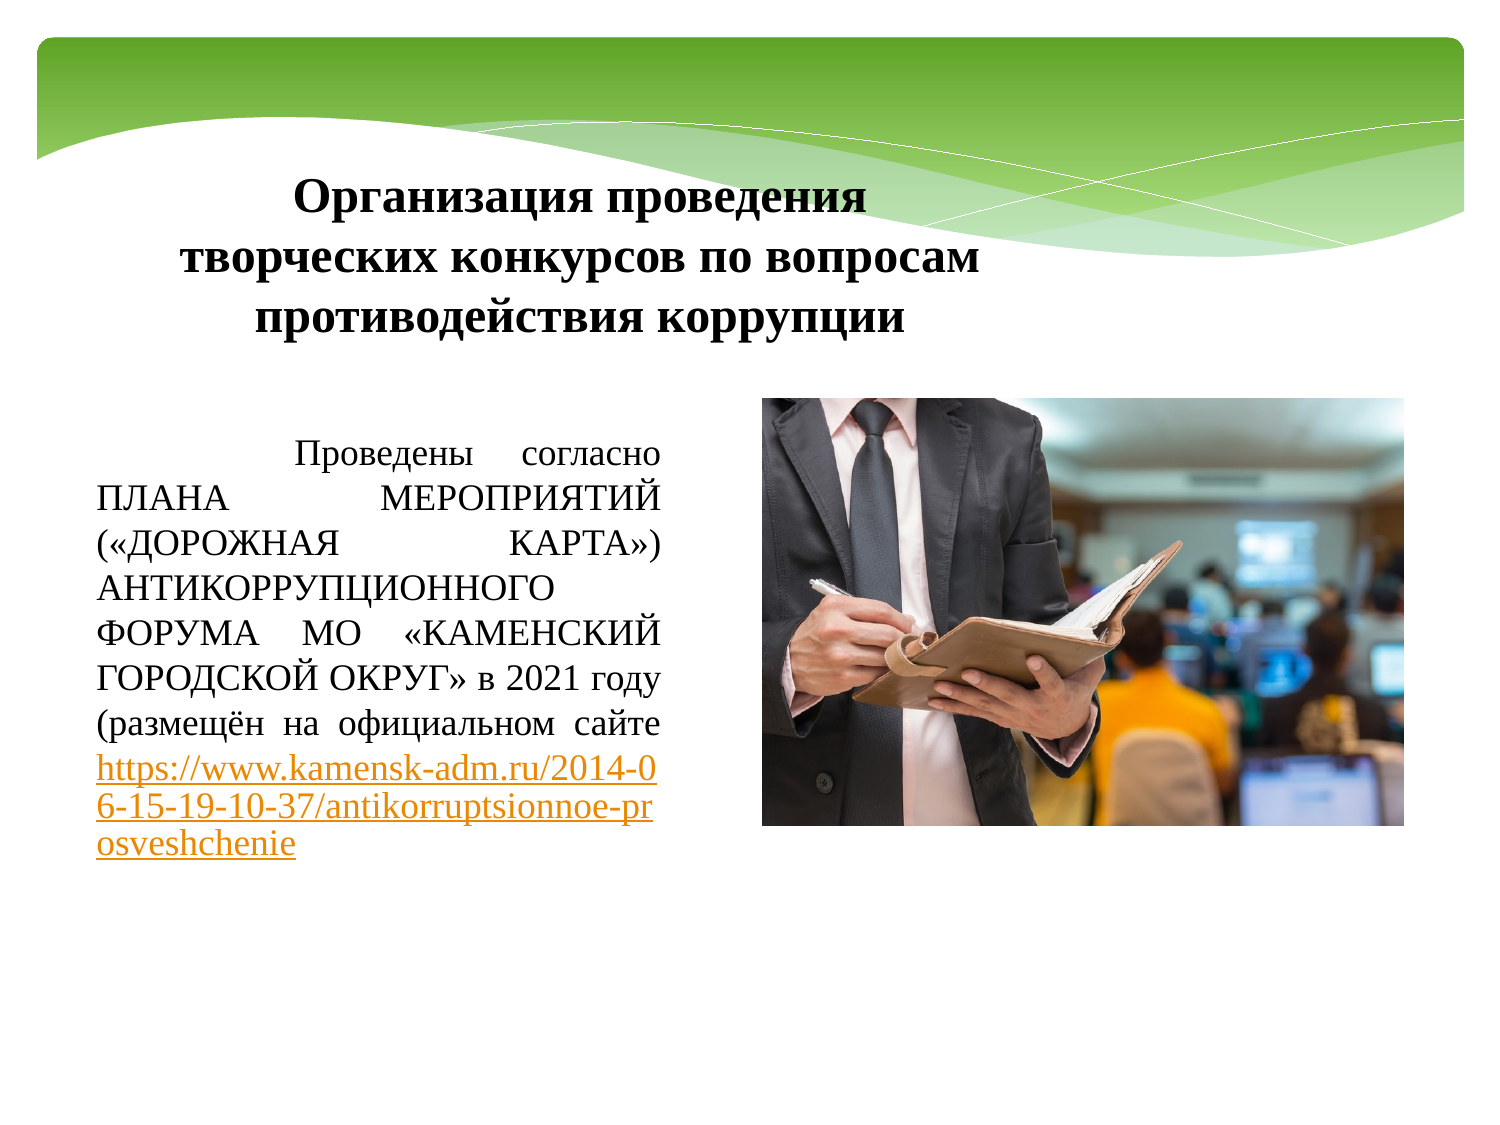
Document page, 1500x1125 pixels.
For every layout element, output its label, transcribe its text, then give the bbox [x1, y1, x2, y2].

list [762, 398, 1404, 827]
list Проведены согласно ПЛАНА МЕРОПРИЯТИЙ («ДОРОЖНАЯ КАРТА») АНТИКОРРУПЦИОННОГО ФОРУМА МО «КАМЕНСКИЙ ГОРОДСКОЙ ОКРУГ» в 2021 году (размещён на официальном сайте https://www.kamensk-adm.ru/2014-06-15-19-10-37/antikorruptsionnoe-prosveshchenie [81, 420, 677, 1106]
title Организация проведения творческих конкурсов по вопросам противодействия коррупции [150, 90, 1010, 350]
